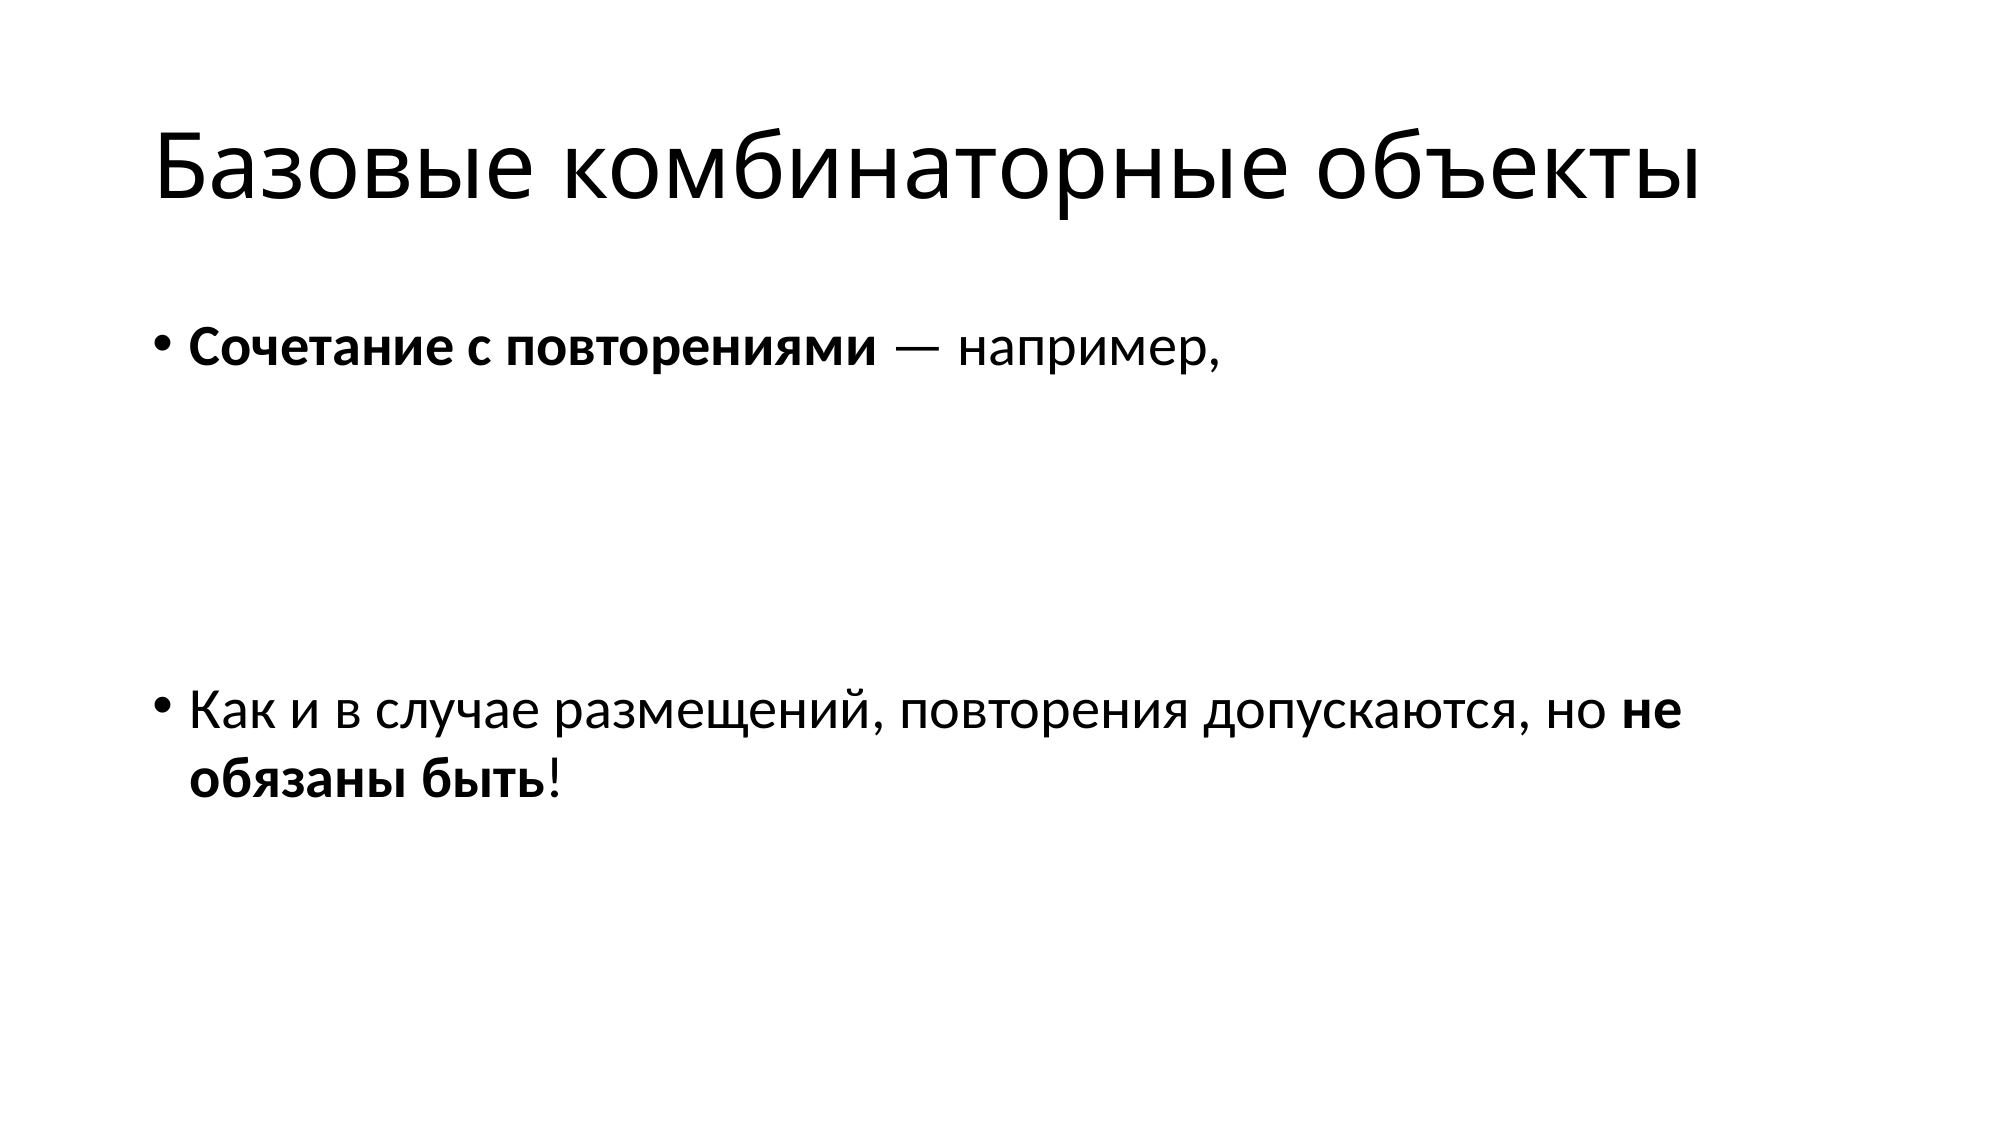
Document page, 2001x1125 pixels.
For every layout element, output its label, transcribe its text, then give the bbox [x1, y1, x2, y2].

title Базовые комбинаторные объекты [137, 59, 1863, 278]
